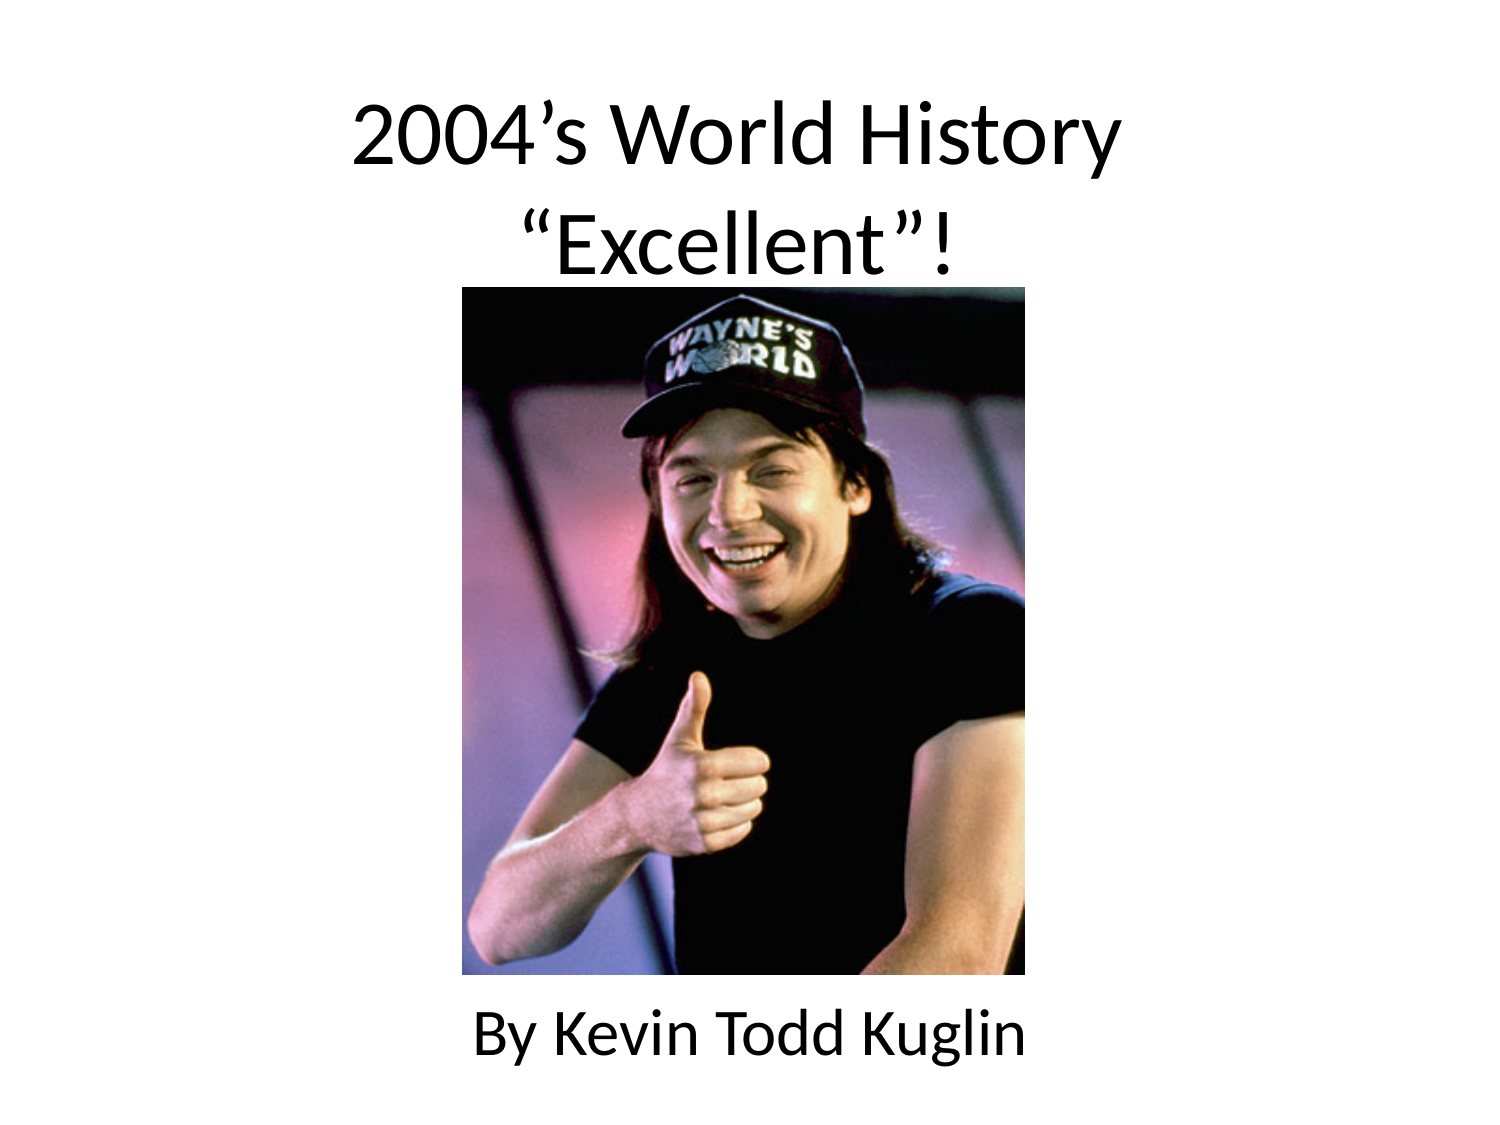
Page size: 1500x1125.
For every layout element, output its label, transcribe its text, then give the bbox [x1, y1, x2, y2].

subtitle By Kevin Todd Kuglin [225, 981, 1275, 1125]
picture [462, 287, 1026, 976]
title 2004’s World History “Excellent”! [99, 62, 1375, 304]
